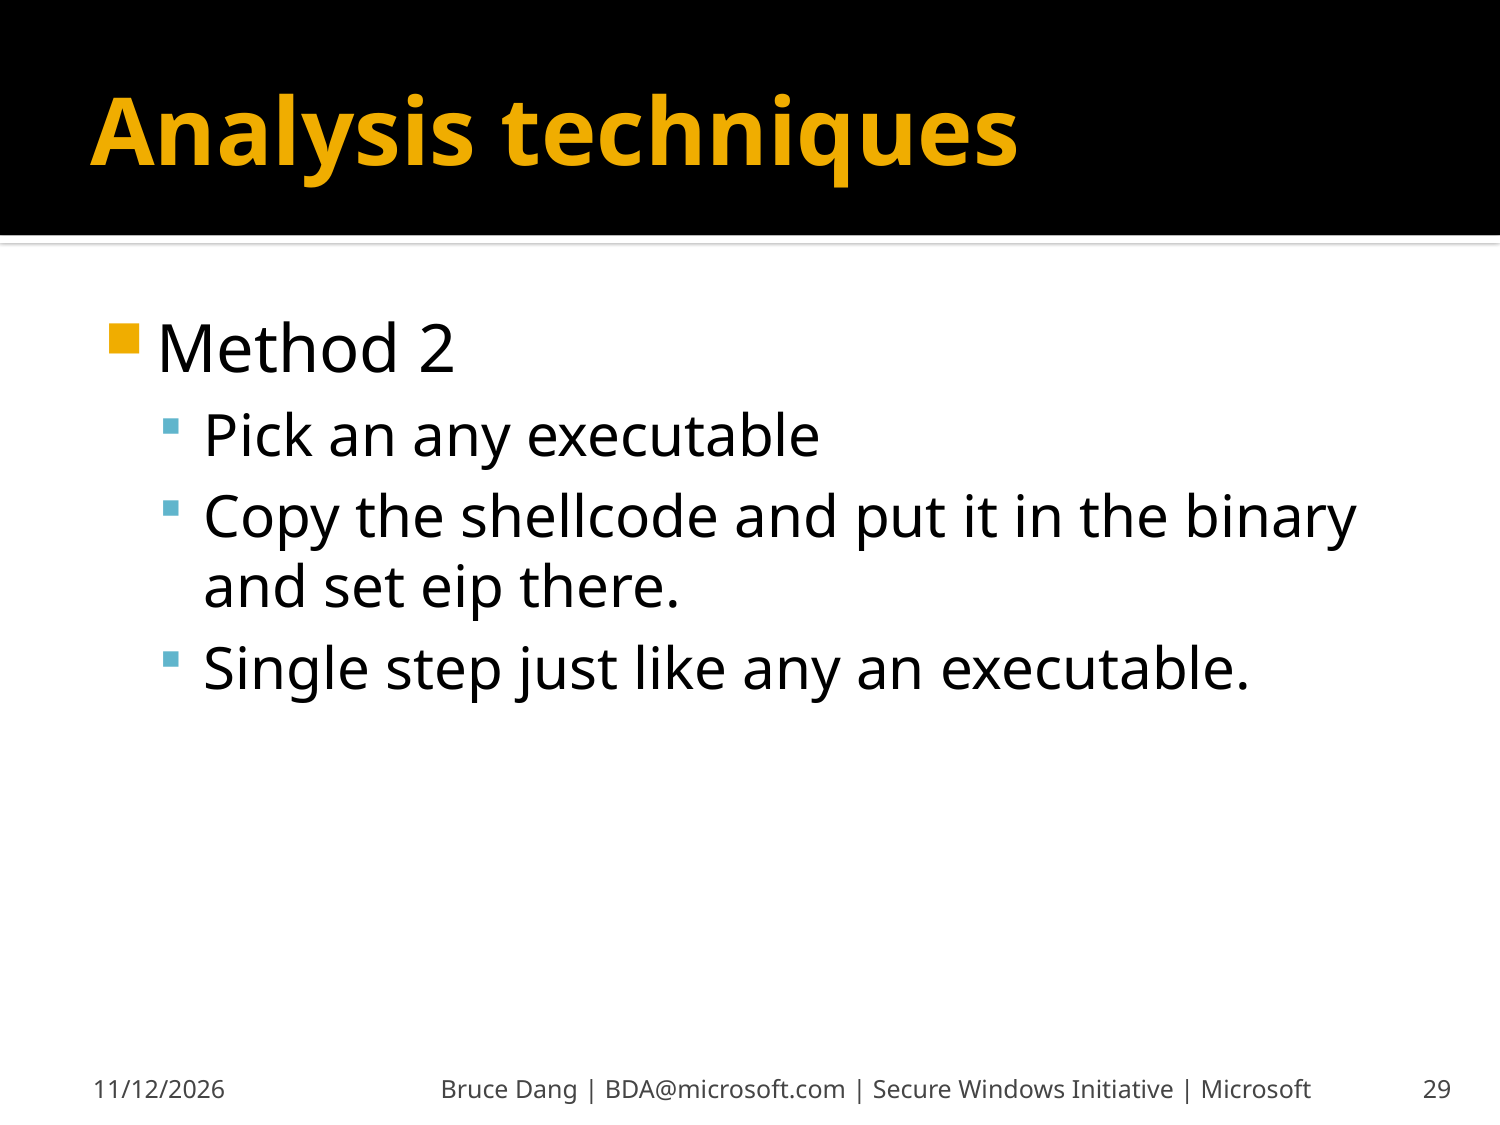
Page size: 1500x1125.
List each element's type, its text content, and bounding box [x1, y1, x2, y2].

title Analysis techniques [75, 25, 1425, 231]
footer Bruce Dang | BDA@microsoft.com | Secure Windows Initiative | Microsoft [433, 1062, 1337, 1108]
slide_number 29 [1345, 1062, 1467, 1108]
list Method 2 Pick an any executable Copy the shellcode and put it in the binary and set eip there. Single step just like any an executable. [75, 291, 1425, 1050]
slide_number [75, 1062, 425, 1108]
